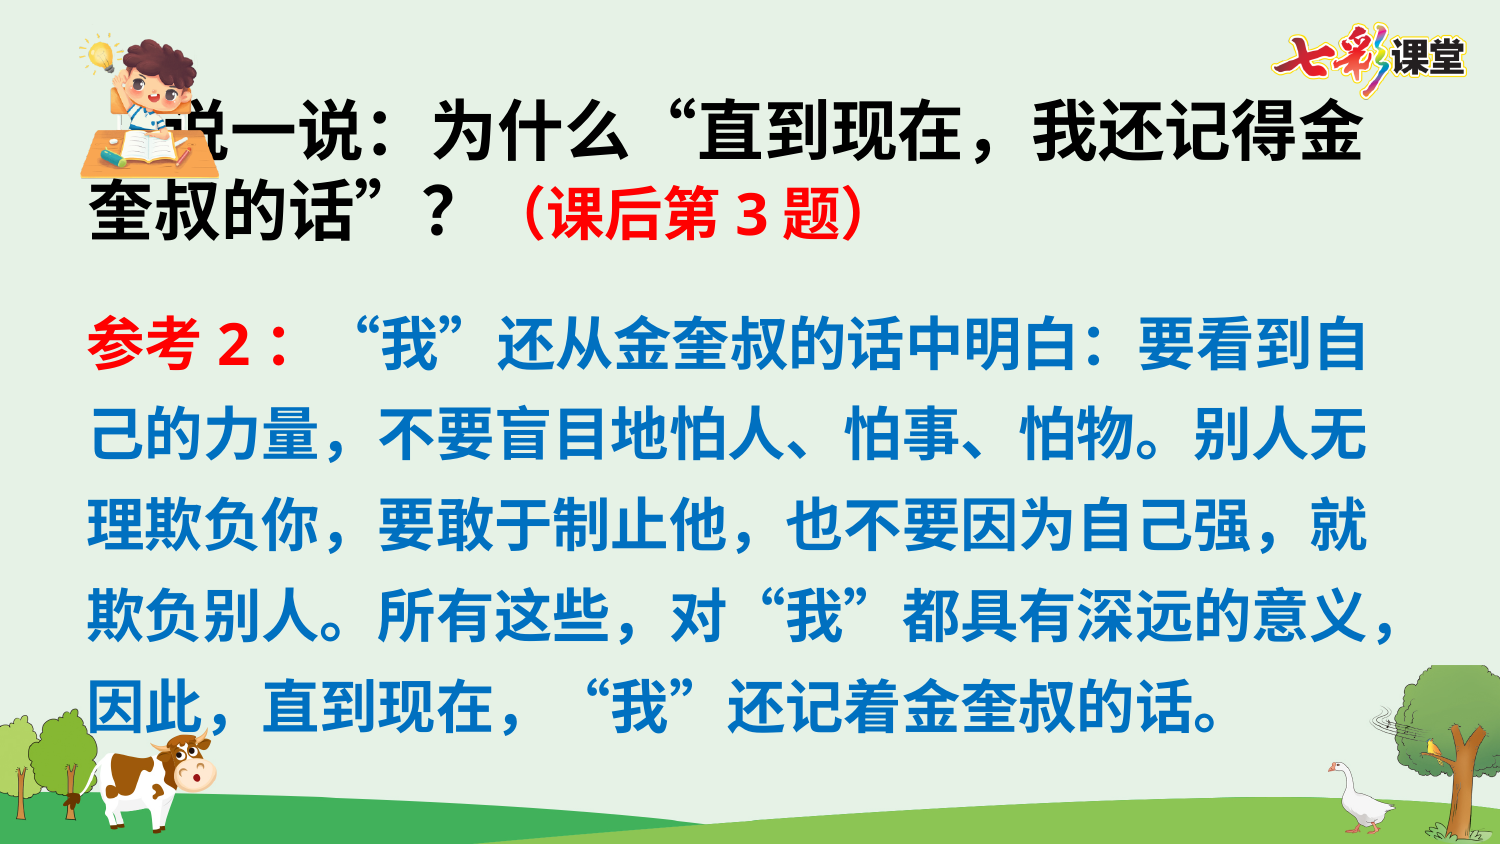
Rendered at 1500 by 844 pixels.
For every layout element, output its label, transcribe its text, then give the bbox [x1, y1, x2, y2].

picture [0, 0, 1500, 844]
text_box 说一说：为什么“直到现在，我还记得金奎叔的话”？（课后第3题） [76, 83, 1379, 255]
text_box 参考2：“我”还从金奎叔的话中明白：要看到自己的力量，不要盲目地怕人、怕事、怕物。别人无理欺负你，要敢于制止他，也不要因为自己强，就欺负别人。所有这些，对“我”都具有深远的意义，因此，直到现在，“我”还记着金奎叔的话。 [75, 280, 1422, 746]
